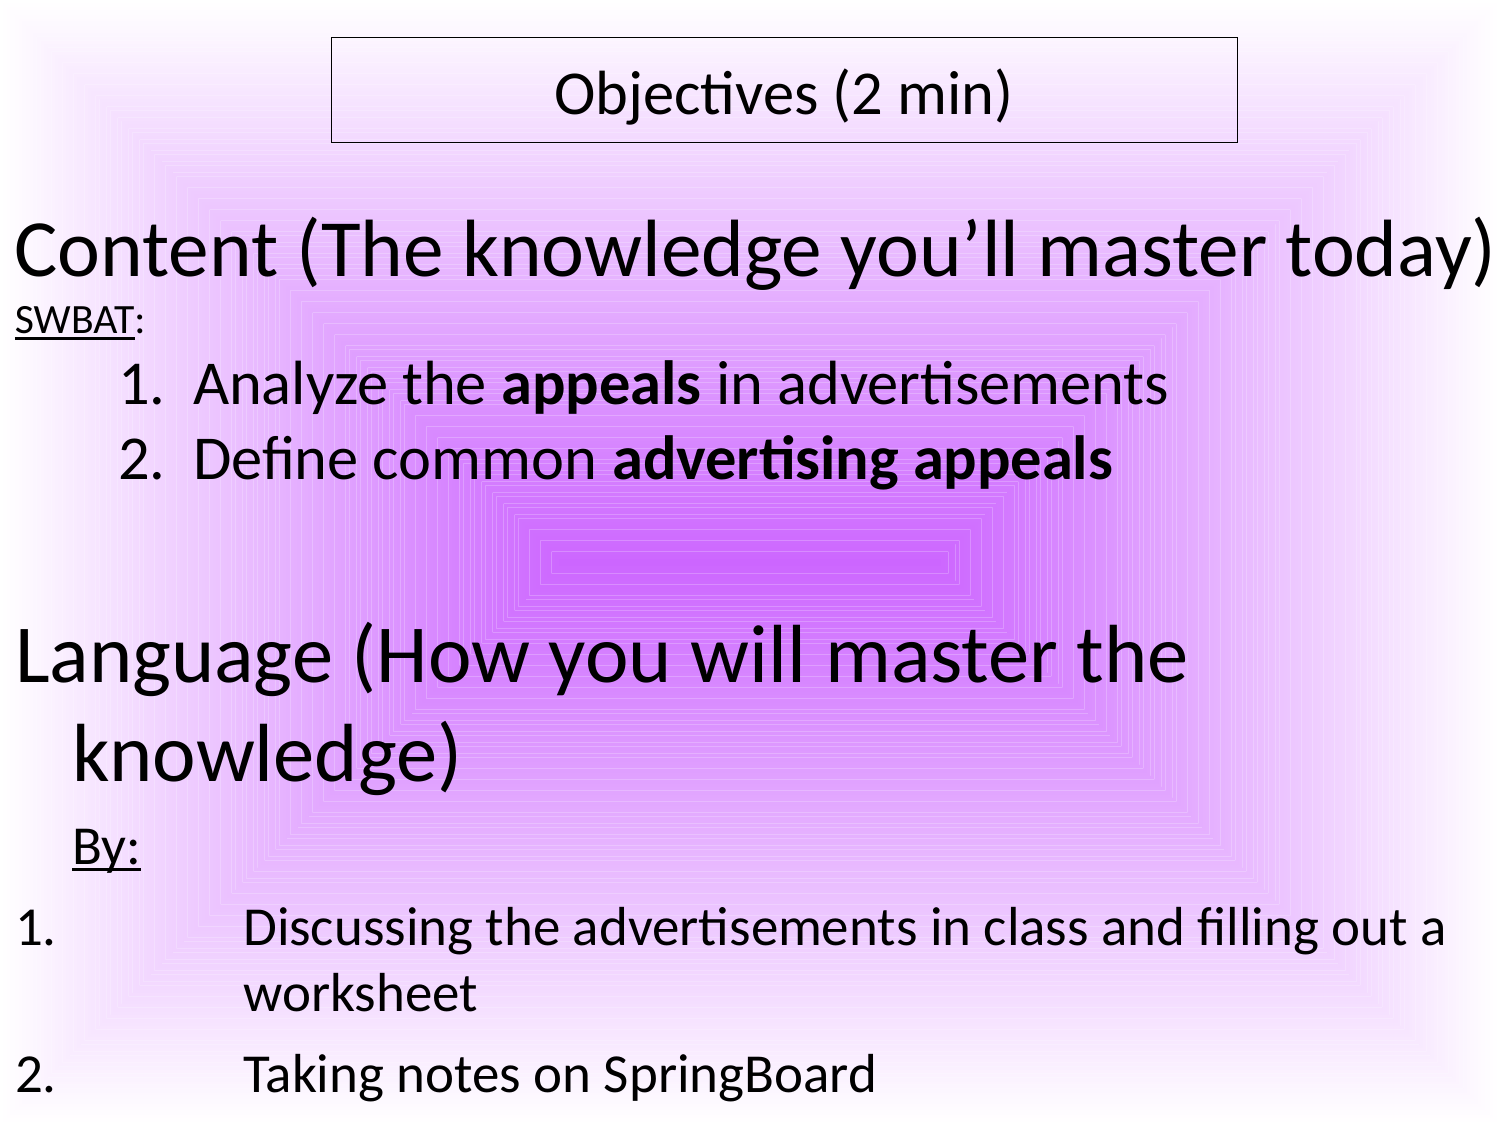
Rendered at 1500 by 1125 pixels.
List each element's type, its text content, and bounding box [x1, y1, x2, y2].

list Language (How you will master the knowledge) By: Discussing the advertisements in class and filling out a worksheet Taking notes on SpringBoard [0, 549, 1500, 1125]
text_box Content (The knowledge you’ll master today) SWBAT: Analyze the appeals in advertisements Define common advertising appeals [0, 187, 1500, 500]
title Objectives (2 min) [331, 37, 1238, 143]
